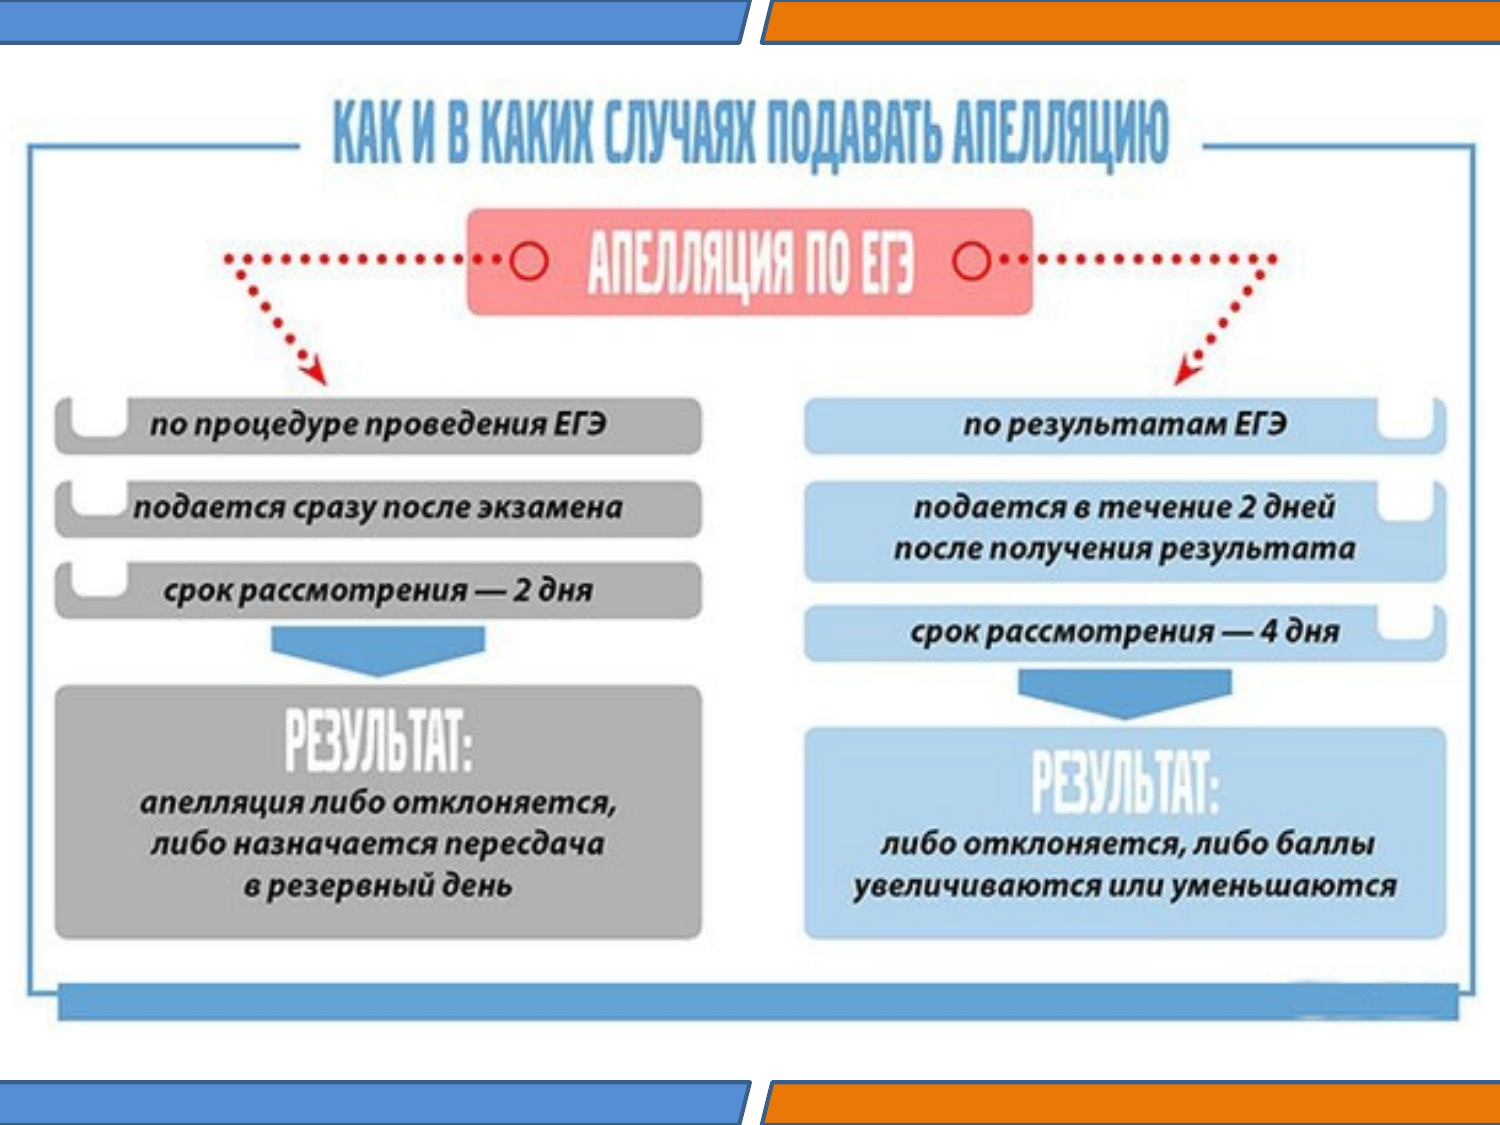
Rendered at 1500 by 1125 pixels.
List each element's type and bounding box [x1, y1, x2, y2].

text_box [759, 0, 1500, 45]
text_box [0, 0, 752, 45]
picture [9, 77, 1484, 1032]
text_box [759, 1080, 1500, 1125]
text_box [0, 1080, 752, 1125]
